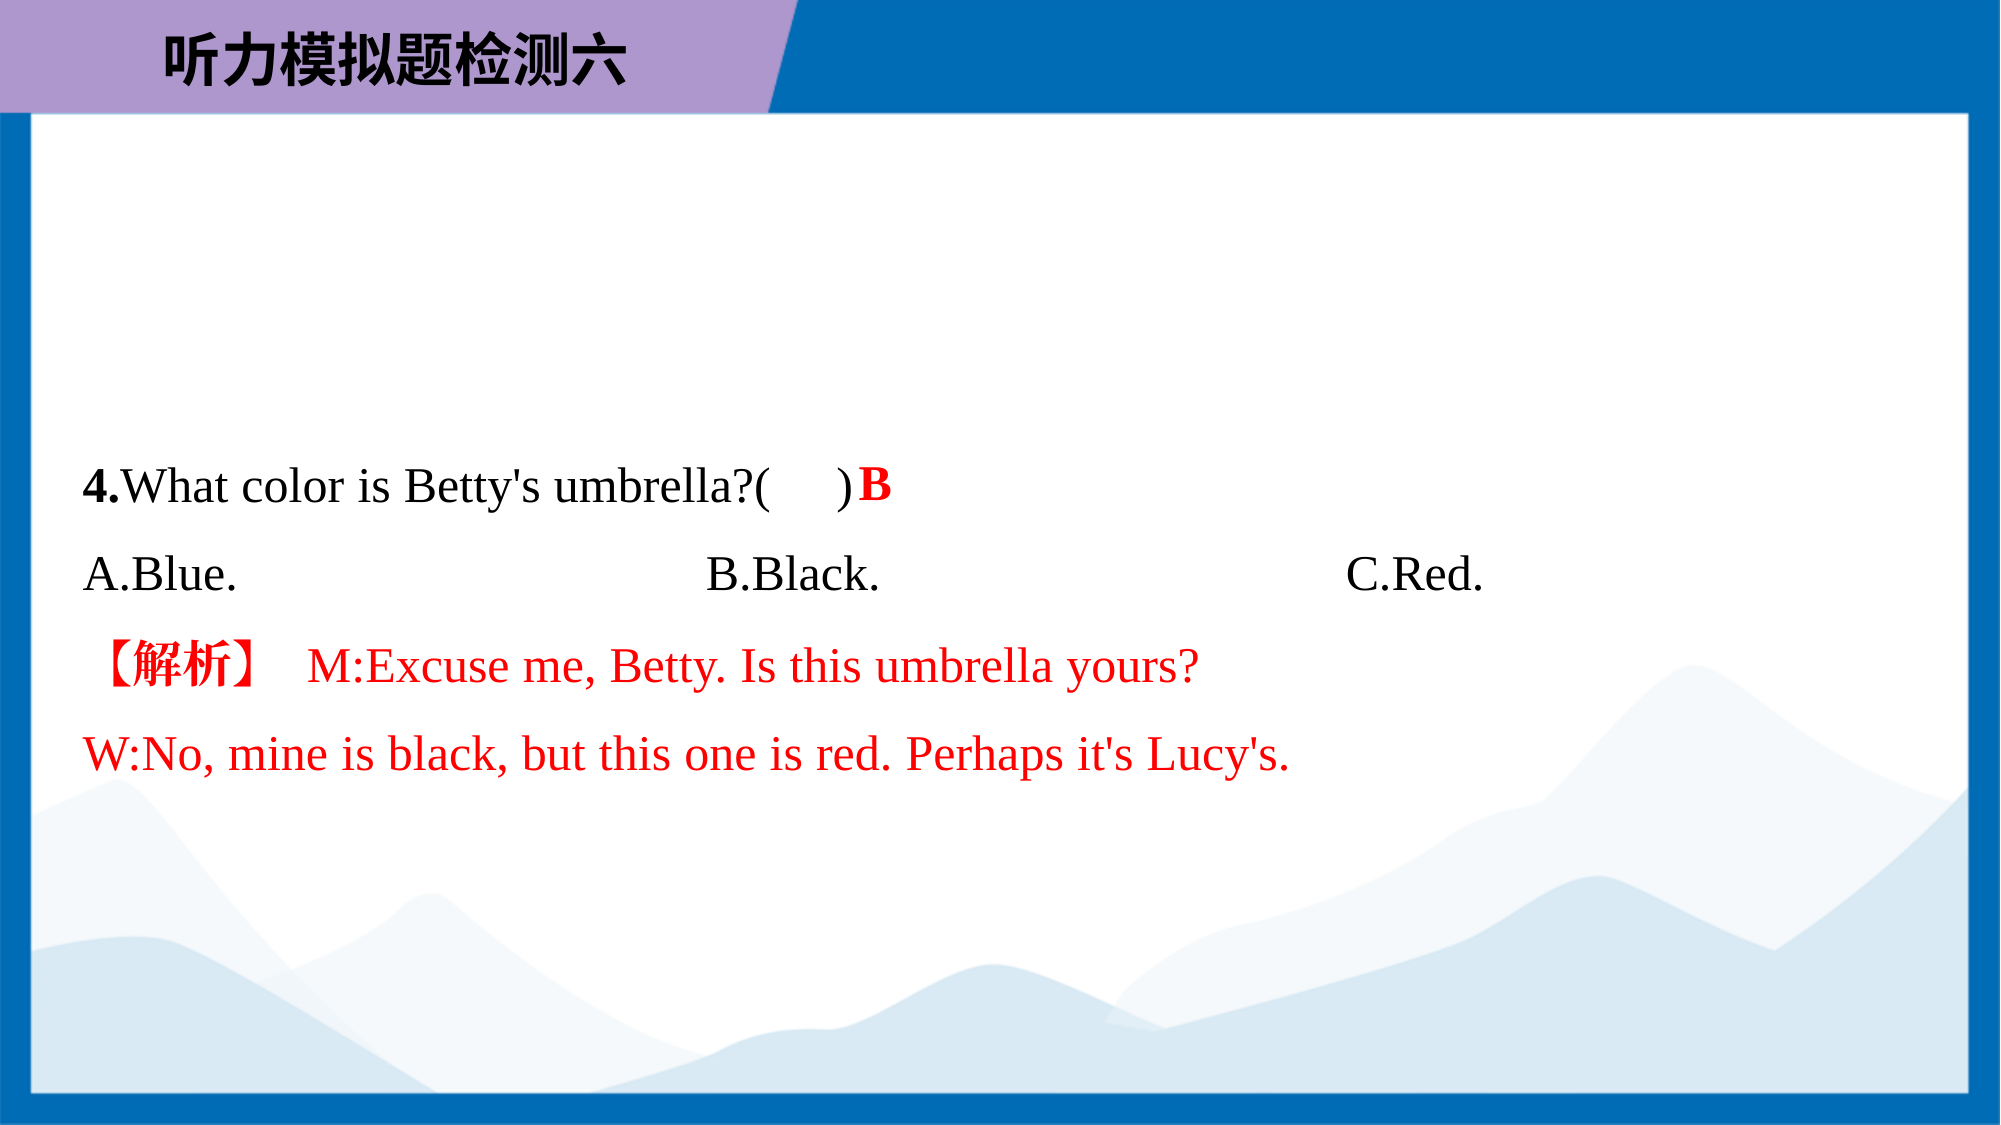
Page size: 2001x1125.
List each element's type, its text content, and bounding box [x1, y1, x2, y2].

text_box A.Blue. B.Black. C.Red. [82, 512, 1917, 591]
text_box B [840, 423, 910, 502]
picture [0, 0, 2000, 1125]
text_box 4.What color is Betty's umbrella?( ) [82, 424, 1917, 503]
text_box 【解析】 M:Excuse me, Betty. Is this umbrella yours? W:No, mine is black, but this one is red. Perhaps it's Lucy's. [82, 601, 1917, 771]
